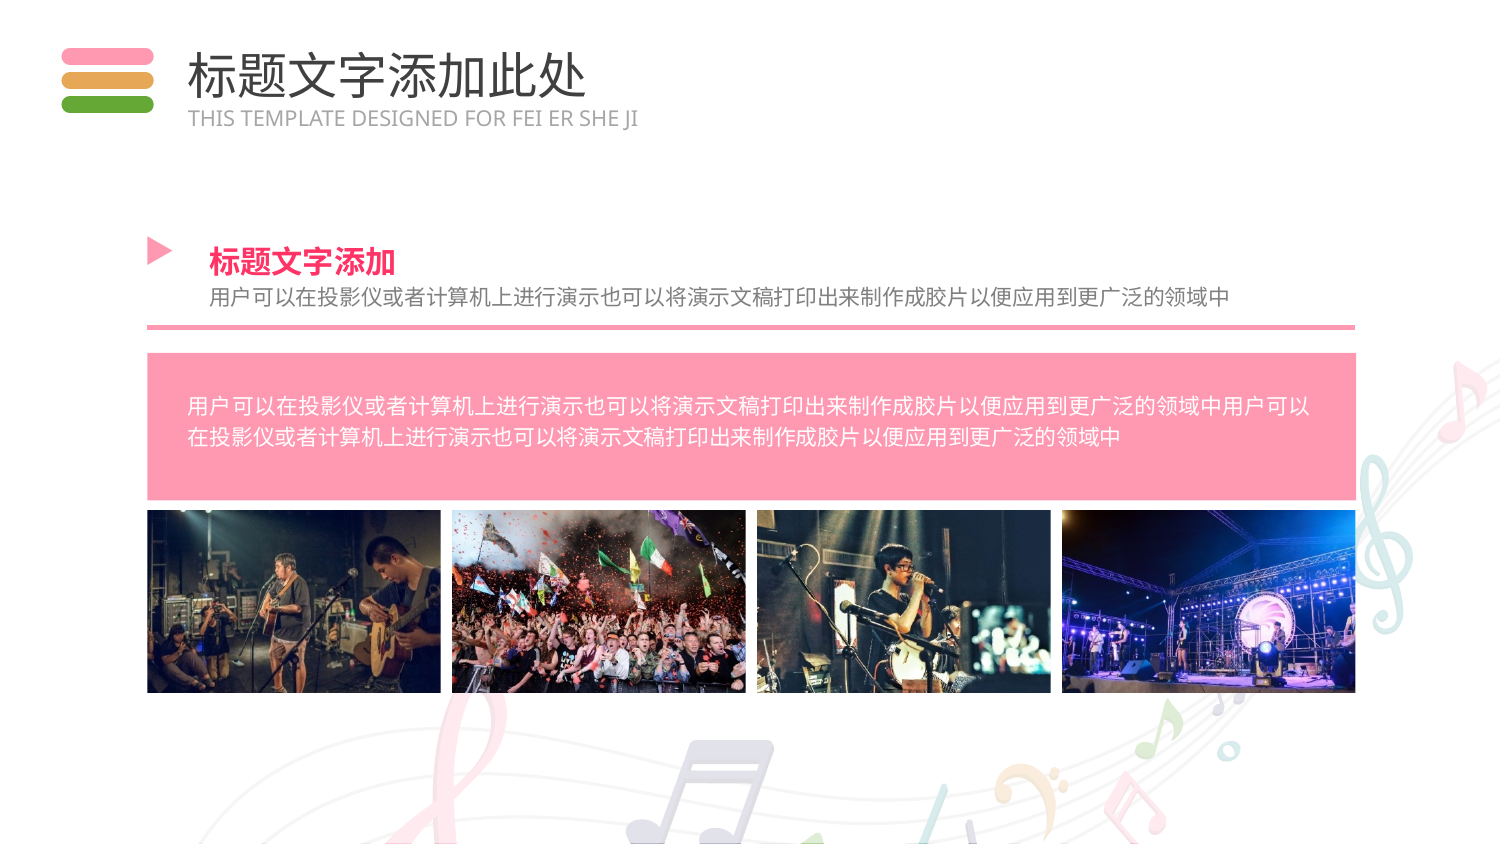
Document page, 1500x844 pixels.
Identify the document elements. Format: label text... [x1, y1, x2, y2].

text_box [194, 227, 1286, 319]
picture [147, 510, 441, 693]
text_box [146, 234, 175, 267]
picture [452, 510, 746, 693]
text_box [146, 352, 1357, 501]
picture [757, 510, 1051, 693]
picture [1062, 510, 1356, 693]
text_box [69, 56, 146, 105]
text_box 用户可以在投影仪或者计算机上进行演示也可以将演示文稿打印出来制作成胶片以便应用到更广泛的领域中用户可以在投影仪或者计算机上进行演示也可以将演示文稿打印出来制作成胶片以便应用到更广泛的领域中 [173, 380, 1328, 458]
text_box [173, 37, 750, 139]
